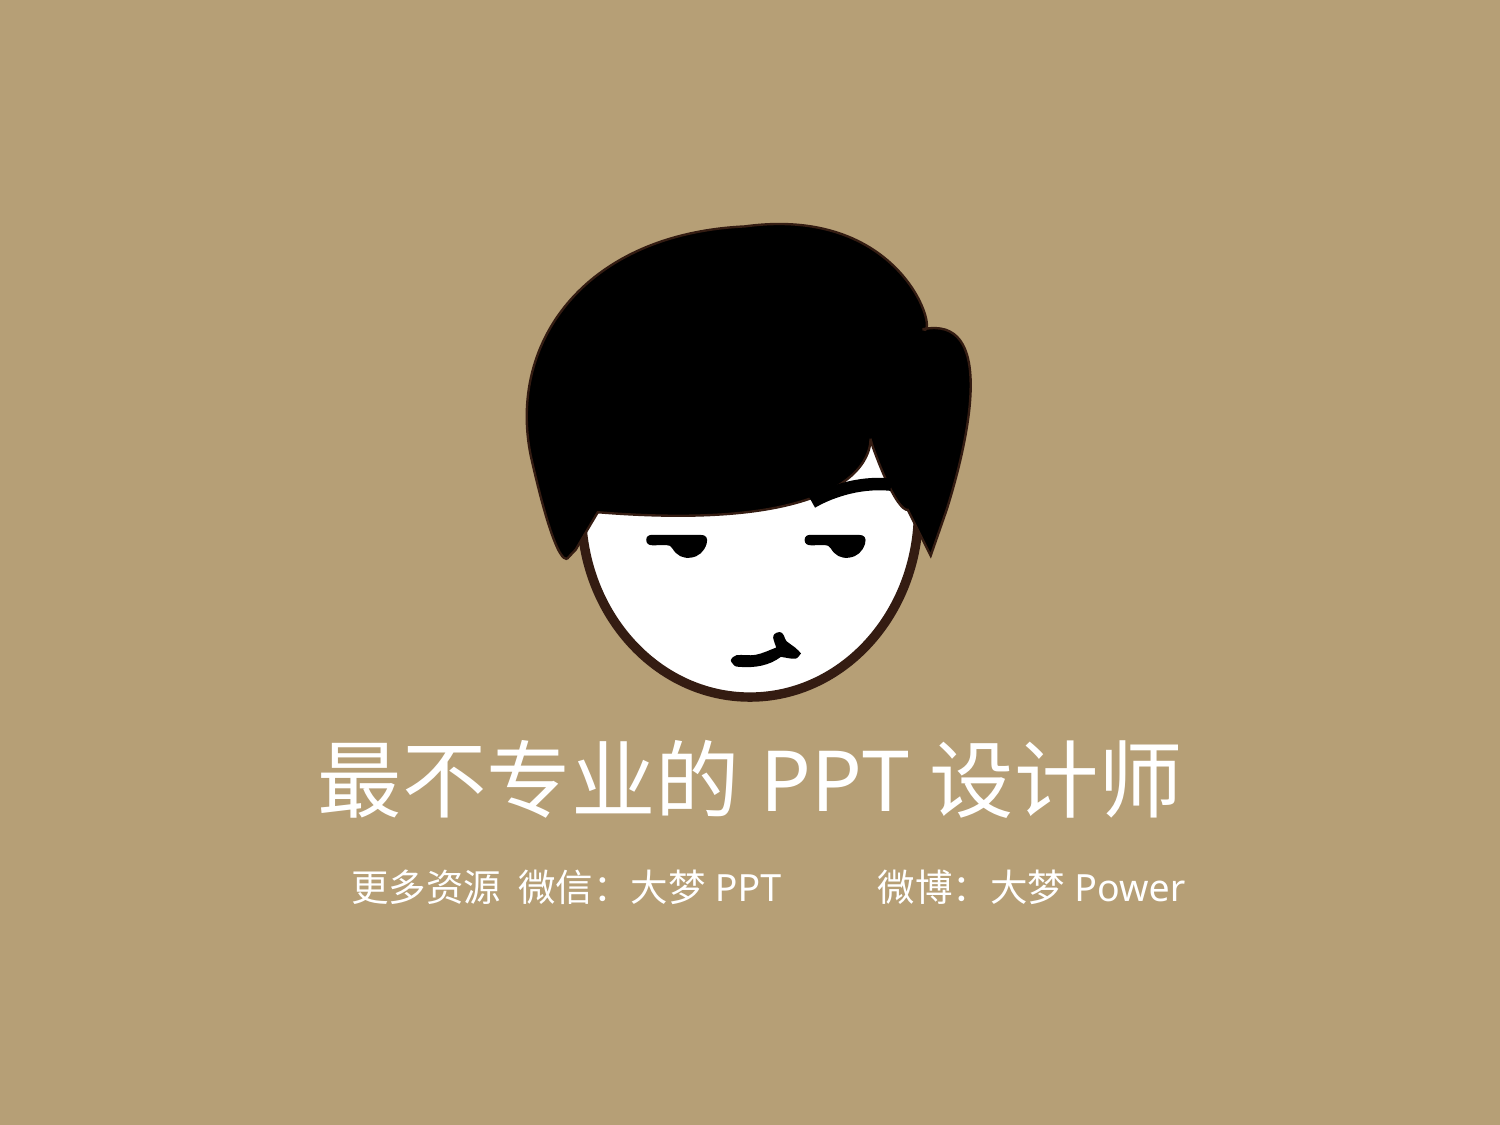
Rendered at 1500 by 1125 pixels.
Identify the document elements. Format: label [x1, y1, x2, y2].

text_box [189, 204, 1491, 917]
